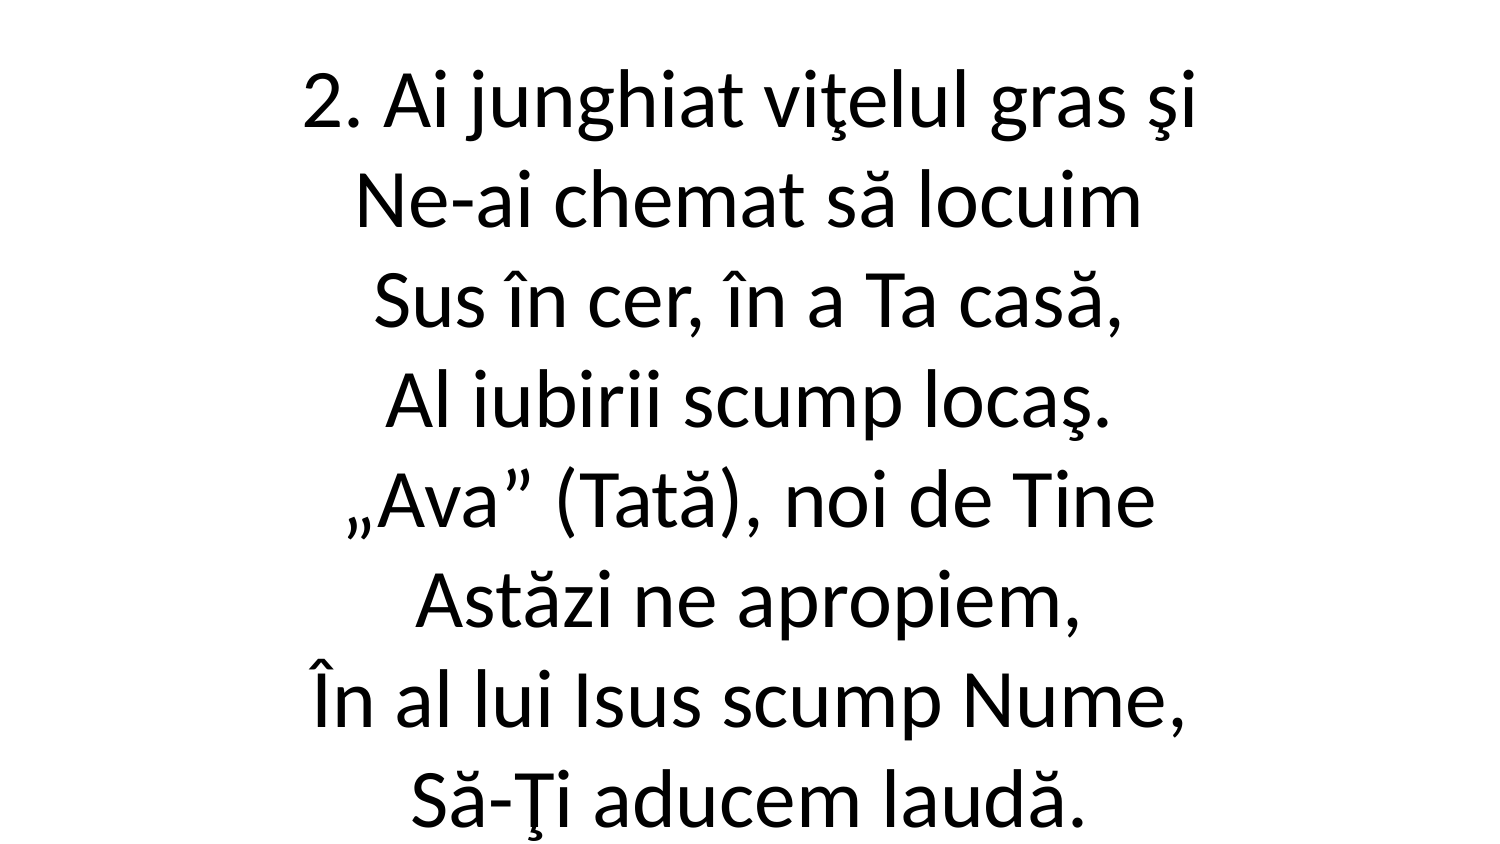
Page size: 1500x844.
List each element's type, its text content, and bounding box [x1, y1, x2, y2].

text_box 2. Ai junghiat viţelul gras şi Ne-ai chemat să locuim Sus în cer, în a Ta casă, Al iubirii scump locaş. „Ava” (Tată), noi de Tine Astăzi ne apropiem, În al lui Isus scump Nume, Să-Ţi aducem laudă. [286, 0, 1214, 844]
